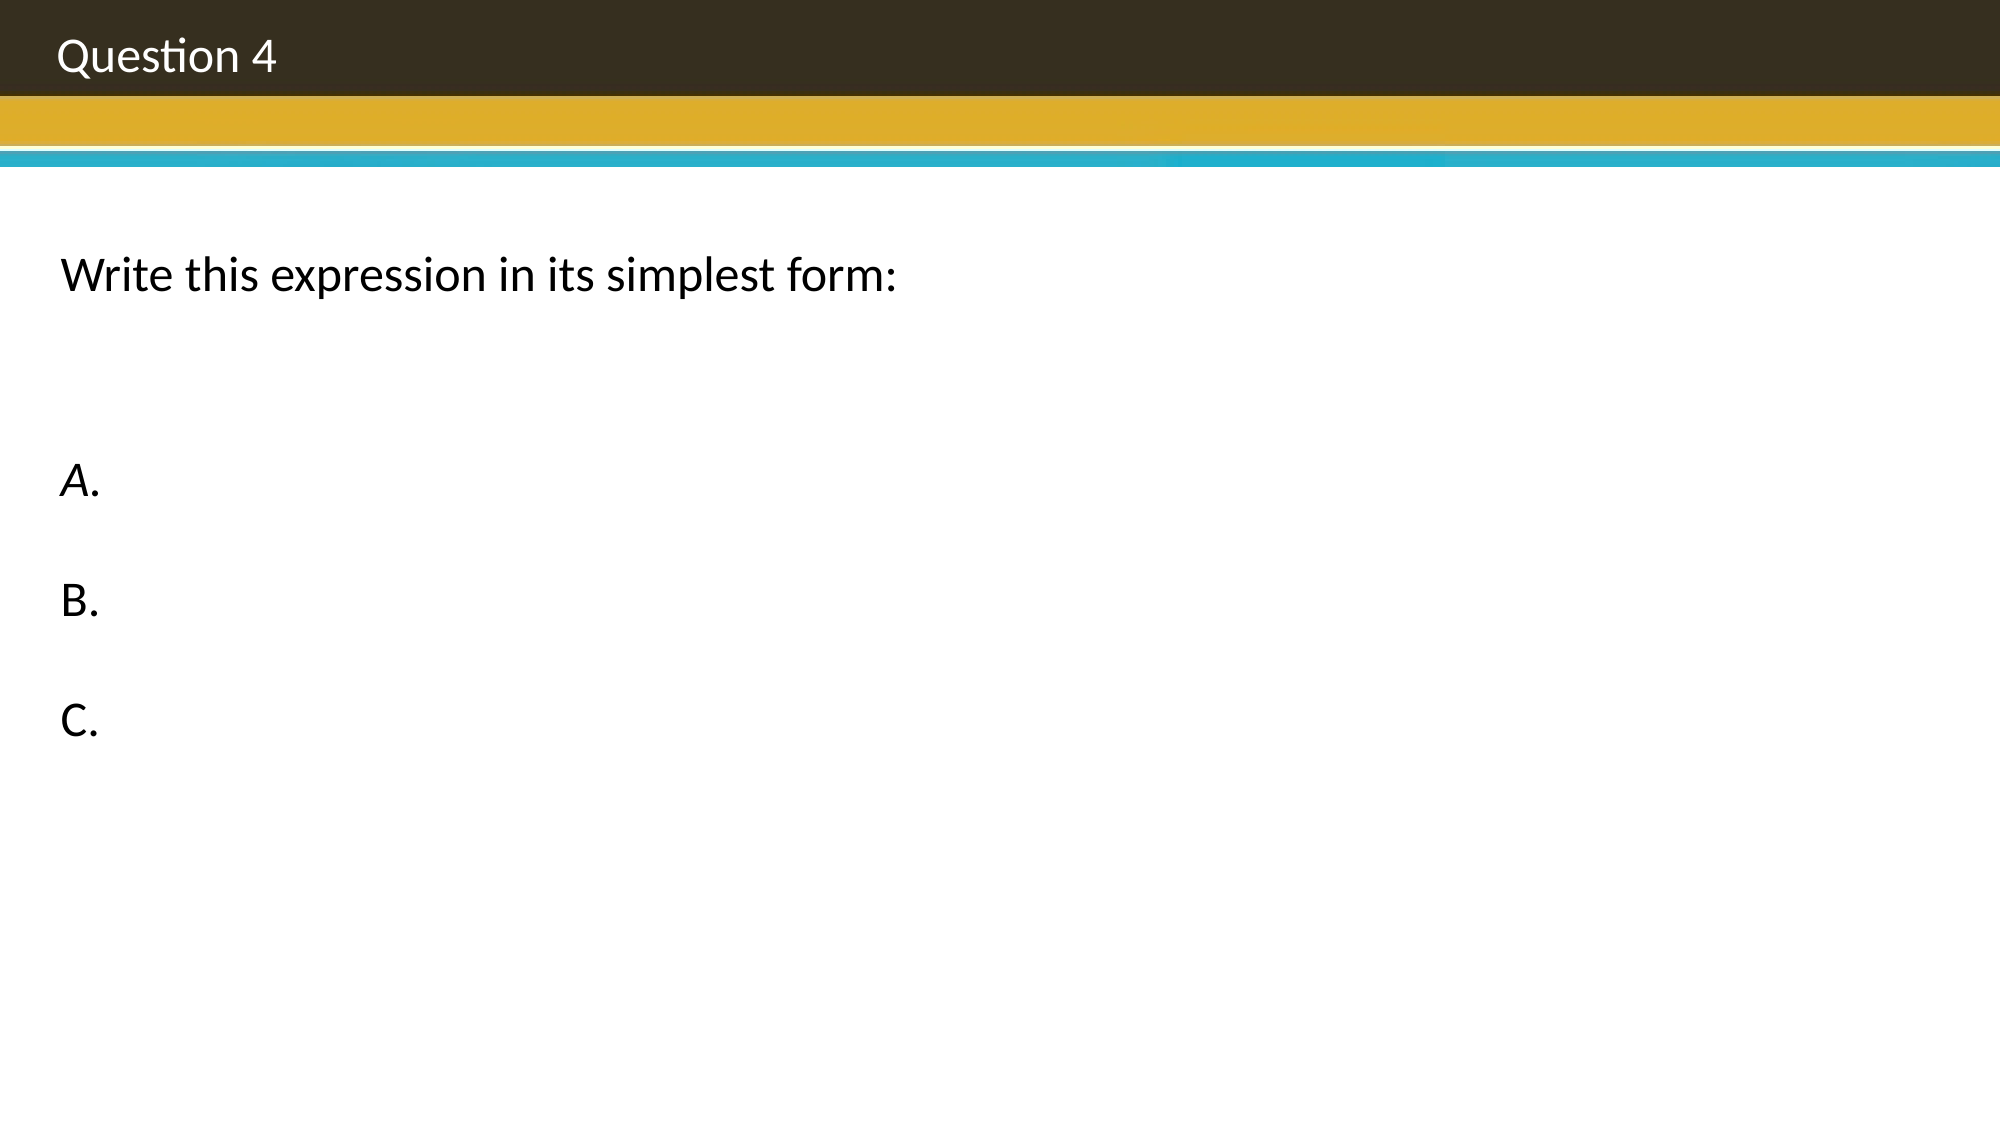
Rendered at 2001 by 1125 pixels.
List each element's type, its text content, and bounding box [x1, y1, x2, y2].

picture [0, 0, 2000, 167]
text_box Question 4 [41, 14, 293, 90]
